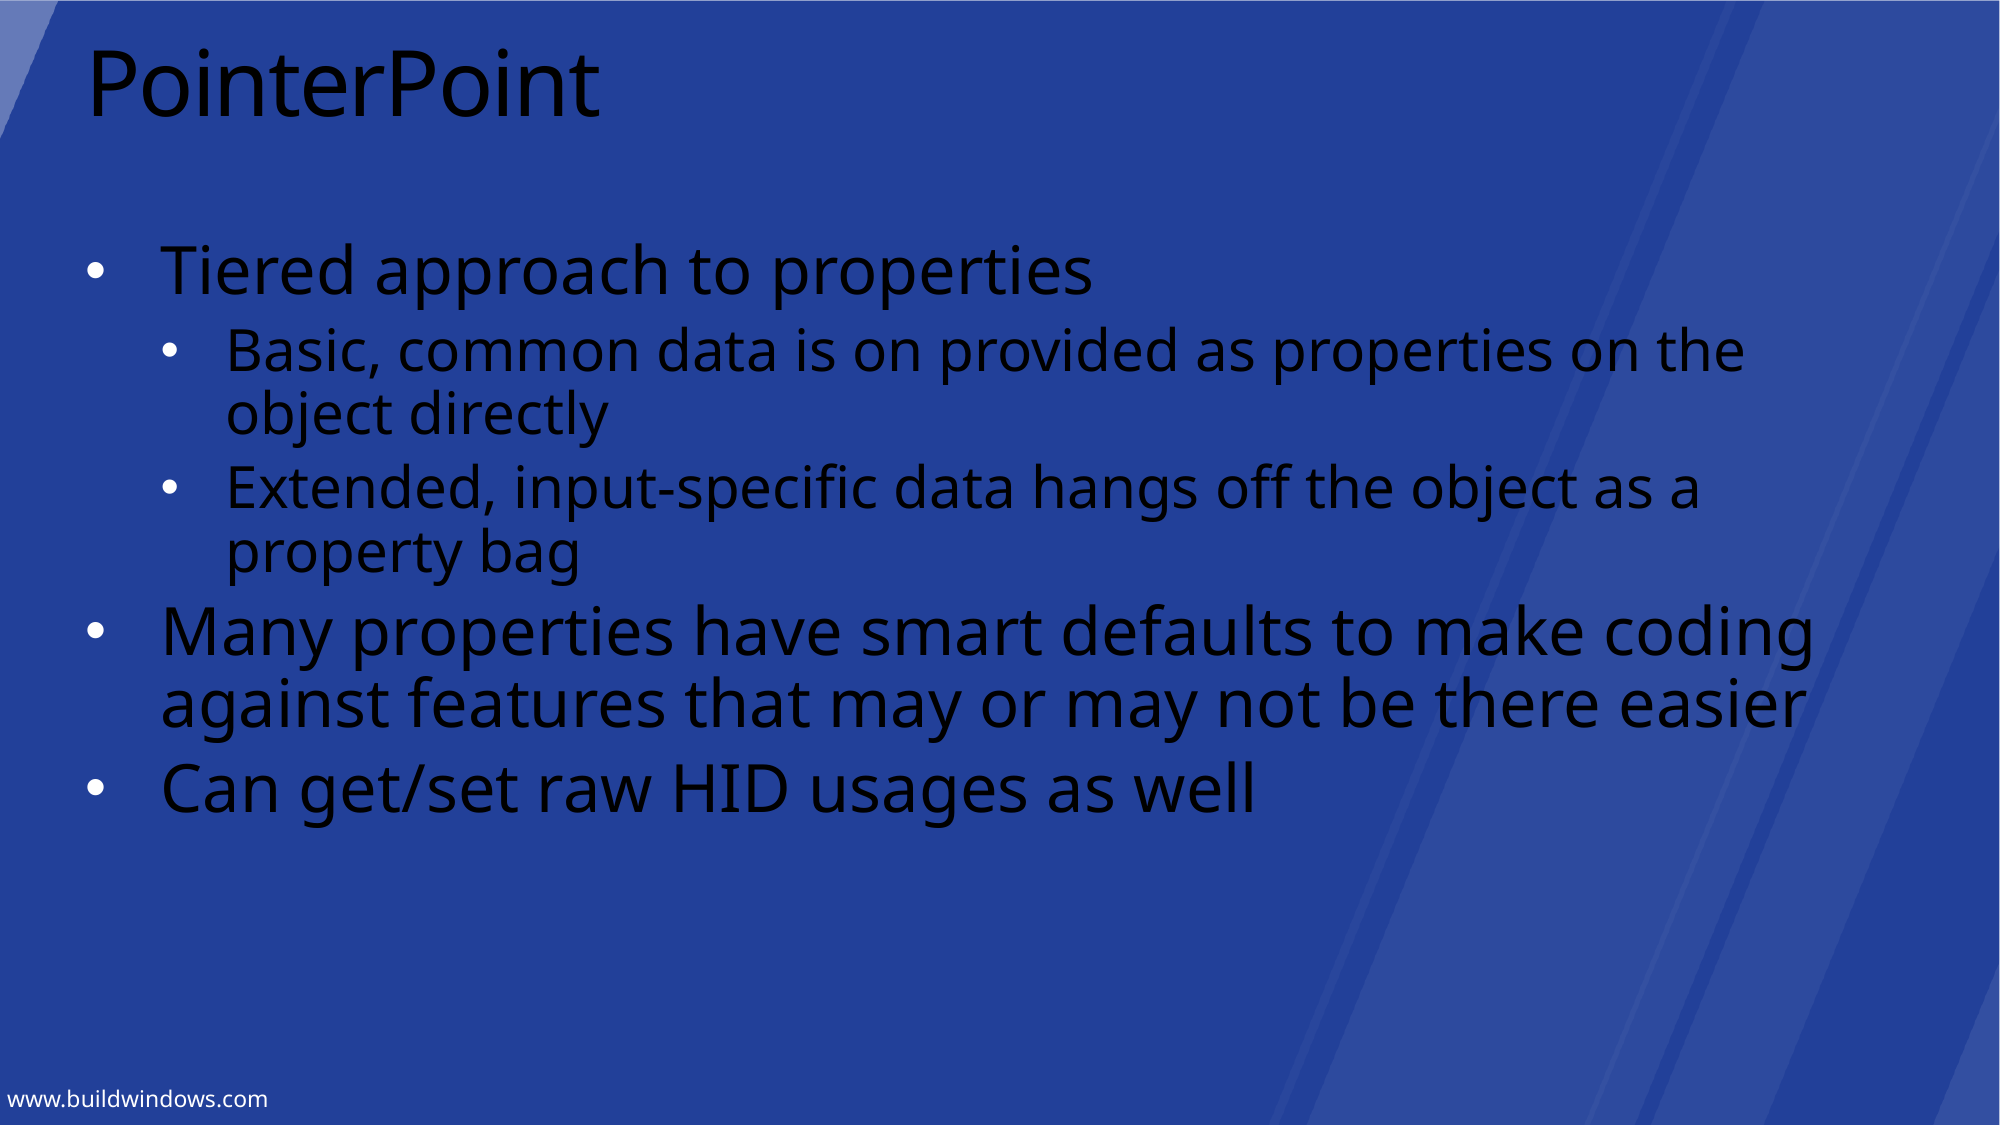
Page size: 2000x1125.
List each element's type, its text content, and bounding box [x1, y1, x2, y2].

picture [0, 0, 2000, 1125]
list Tiered approach to properties Basic, common data is on provided as properties on the object directly Extended, input-specific data hangs off the object as a property bag Many properties have smart defaults to make coding against features that may or may not be there easier Can get/set raw HID usages as well [85, 237, 1914, 780]
title PointerPoint [85, 37, 1914, 138]
